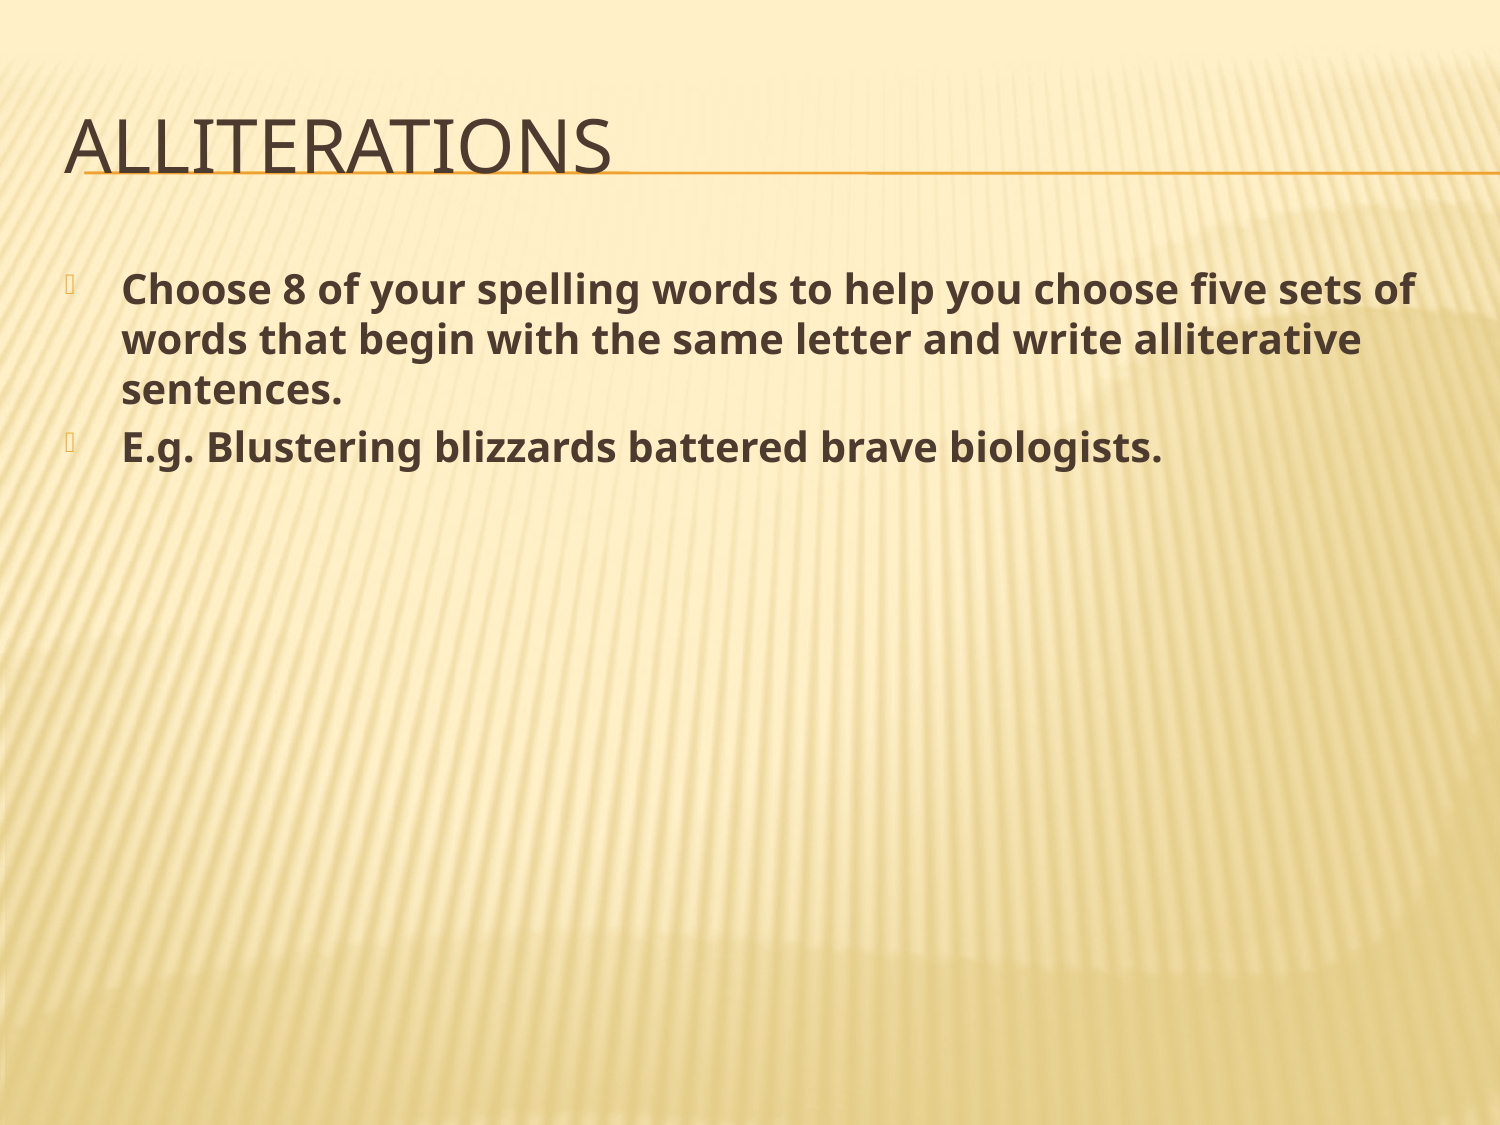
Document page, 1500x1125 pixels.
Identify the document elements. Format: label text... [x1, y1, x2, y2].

title Alliterations [50, 75, 1475, 213]
list Choose 8 of your spelling words to help you choose five sets of words that begin with the same letter and write alliterative sentences. E.g. Blustering blizzards battered brave biologists. [50, 254, 1475, 998]
